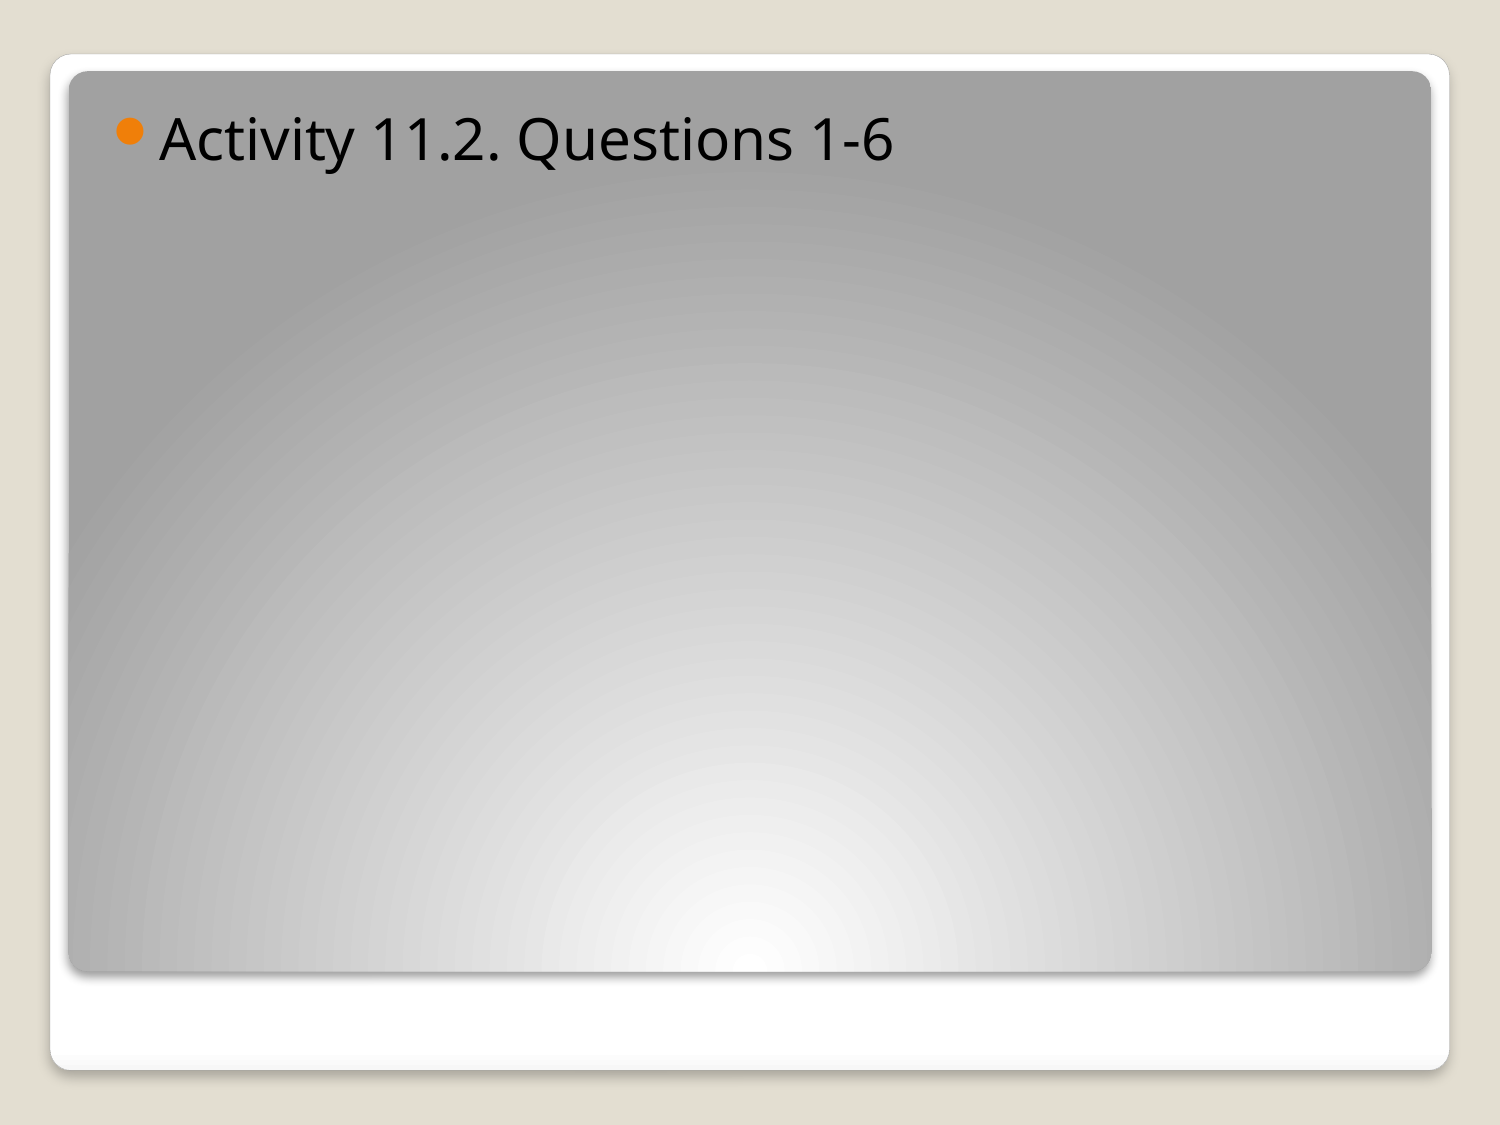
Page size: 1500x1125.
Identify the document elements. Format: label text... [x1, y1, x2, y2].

list Activity 11.2. Questions 1-6 [82, 86, 1425, 774]
